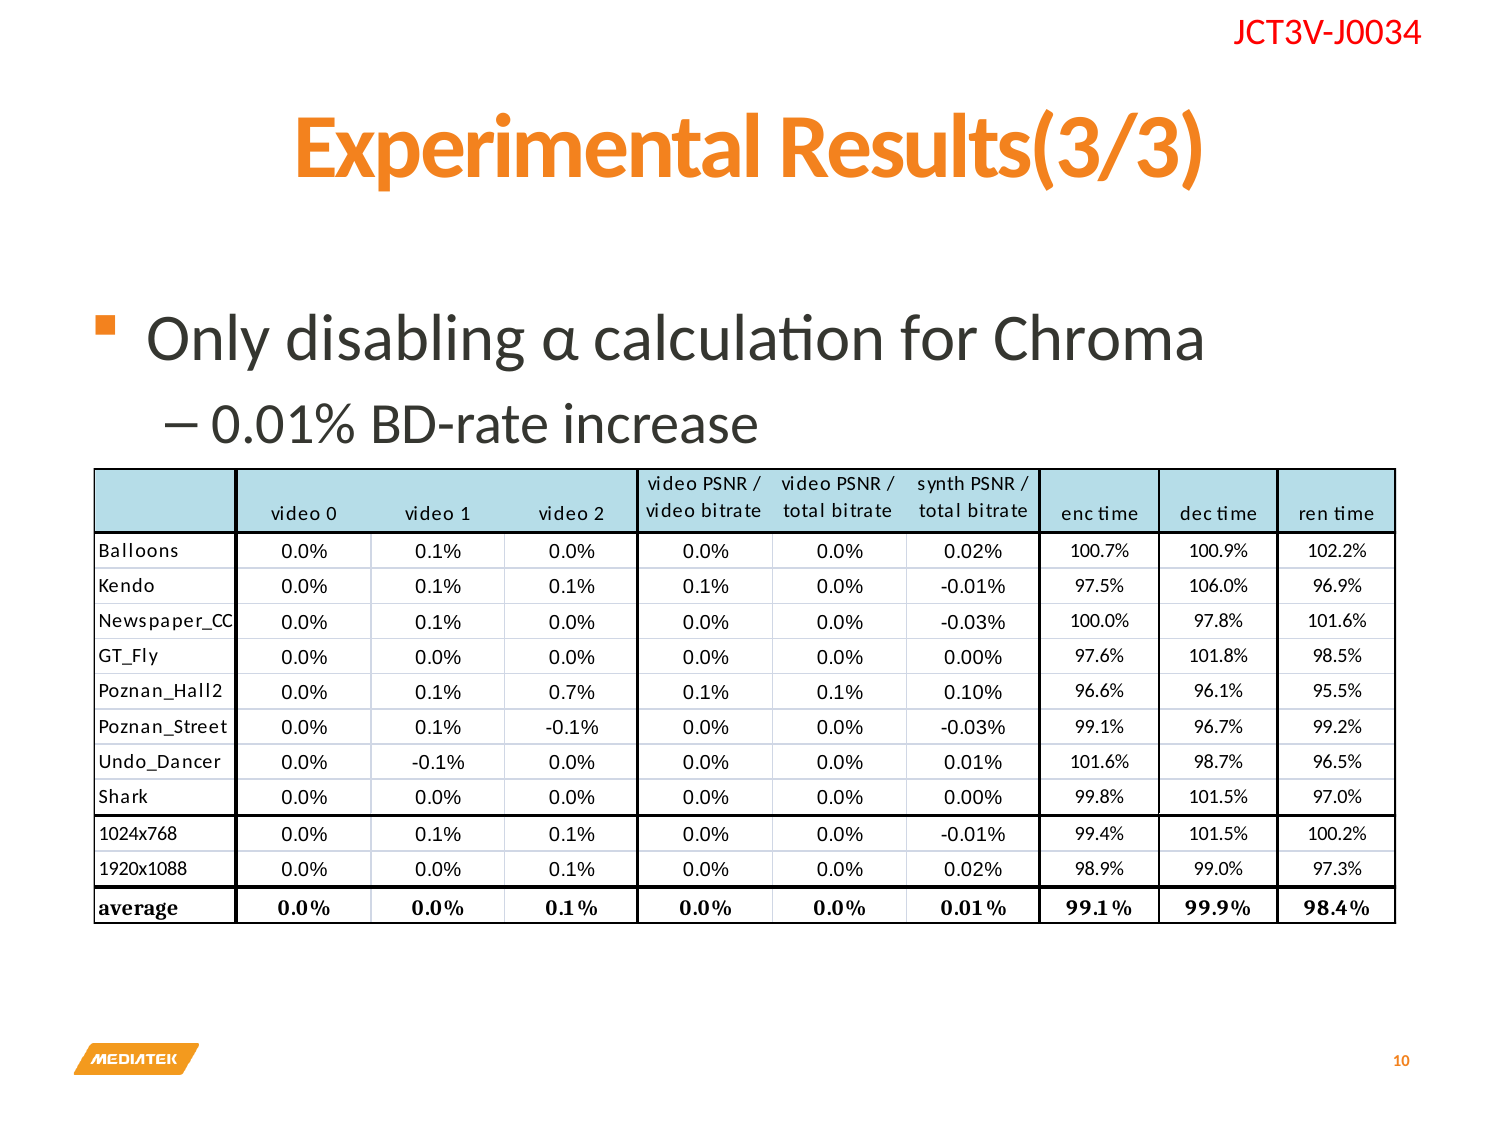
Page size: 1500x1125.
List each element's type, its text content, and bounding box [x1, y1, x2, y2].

list Only disabling α calculation for Chroma 0.01% BD-rate increase [75, 286, 1425, 990]
title Experimental Results(3/3) [75, 99, 1425, 286]
picture [93, 468, 1399, 926]
slide_number 10 [1251, 1029, 1425, 1090]
picture [73, 1043, 199, 1075]
